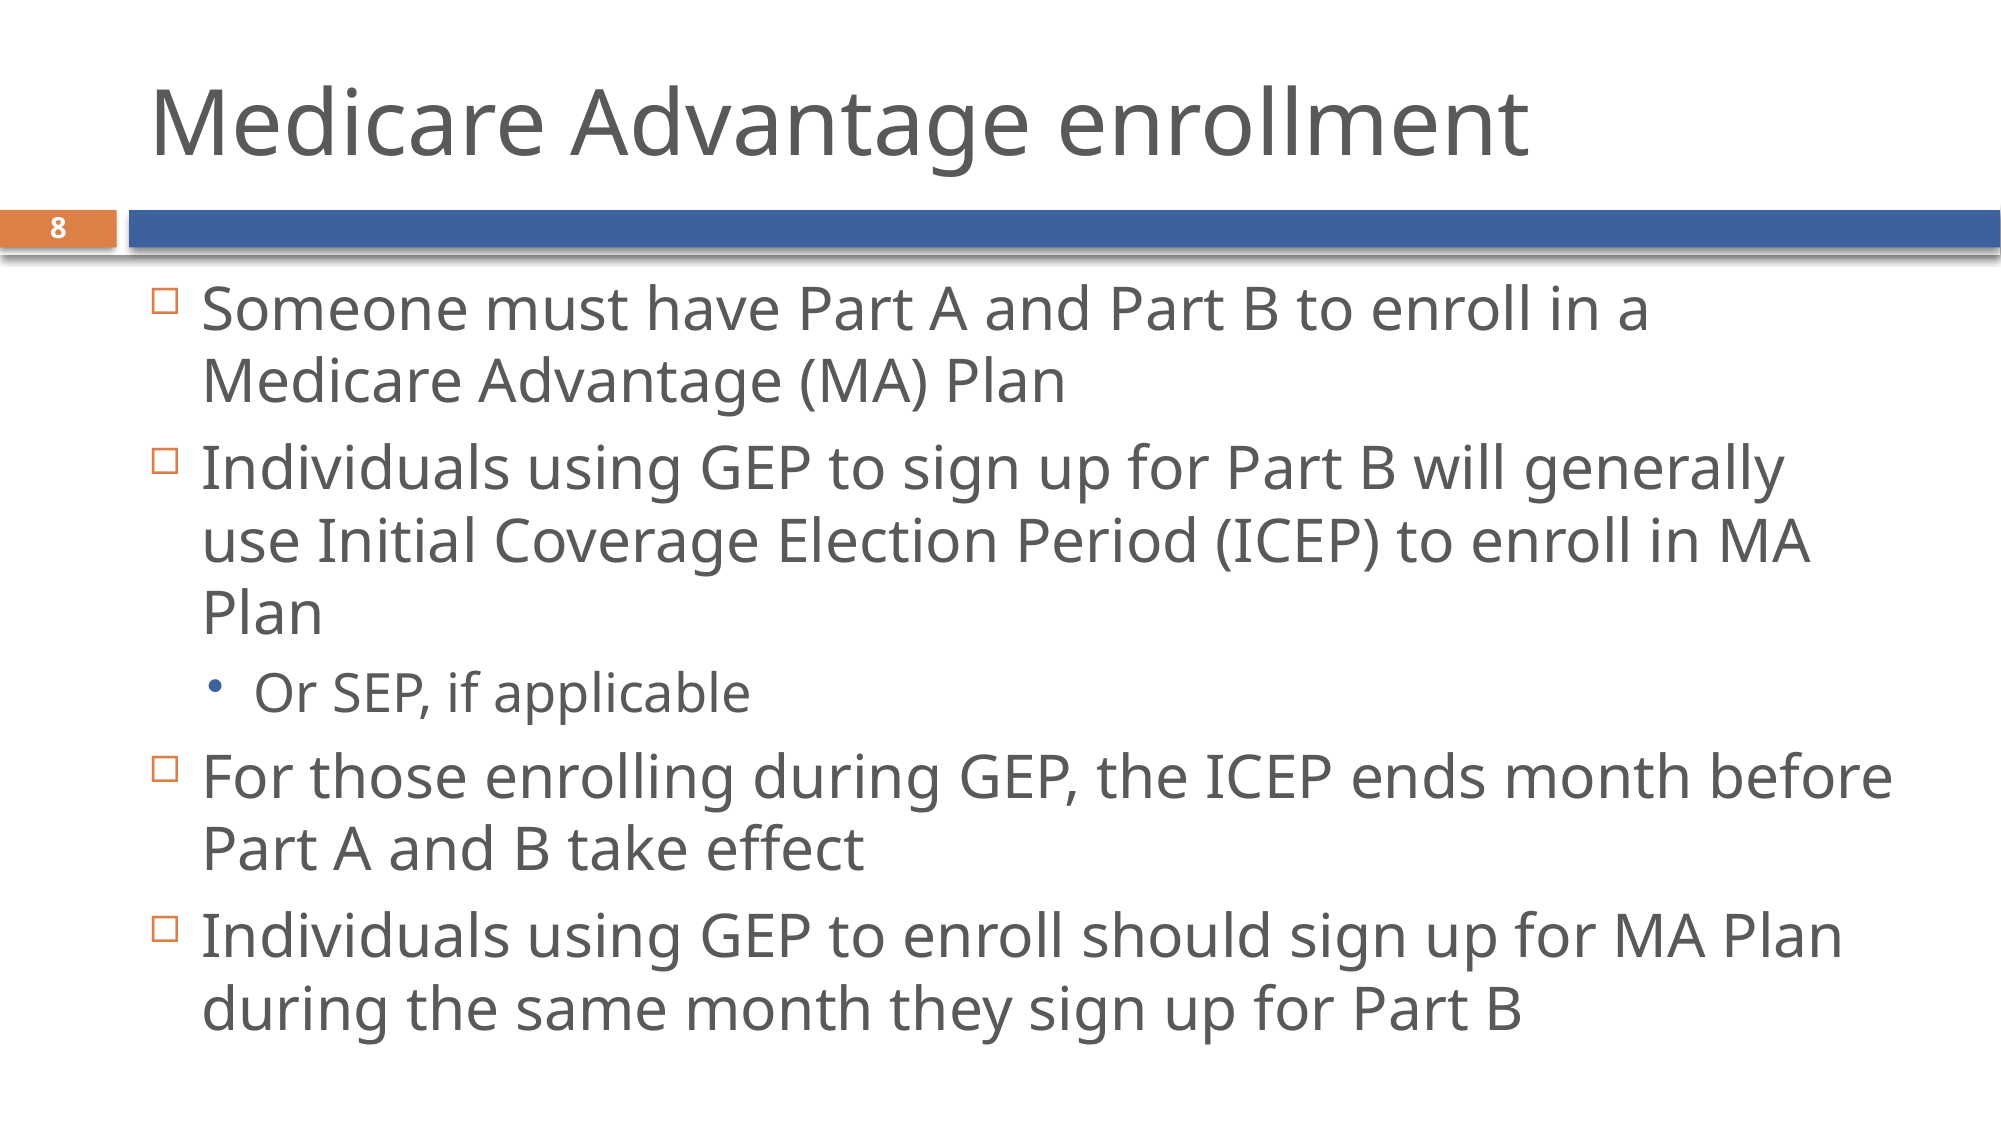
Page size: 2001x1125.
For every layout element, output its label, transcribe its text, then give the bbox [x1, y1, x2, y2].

title Medicare Advantage enrollment [133, 37, 1918, 200]
slide_number 8 [0, 208, 117, 249]
list Someone must have Part A and Part B to enroll in a Medicare Advantage (MA) Plan Individuals using GEP to sign up for Part B will generally use Initial Coverage Election Period (ICEP) to enroll in MA Plan Or SEP, if applicable For those enrolling during GEP, the ICEP ends month before Part A and B take effect Individuals using GEP to enroll should sign up for MA Plan during the same month they sign up for Part B [133, 262, 1918, 1000]
